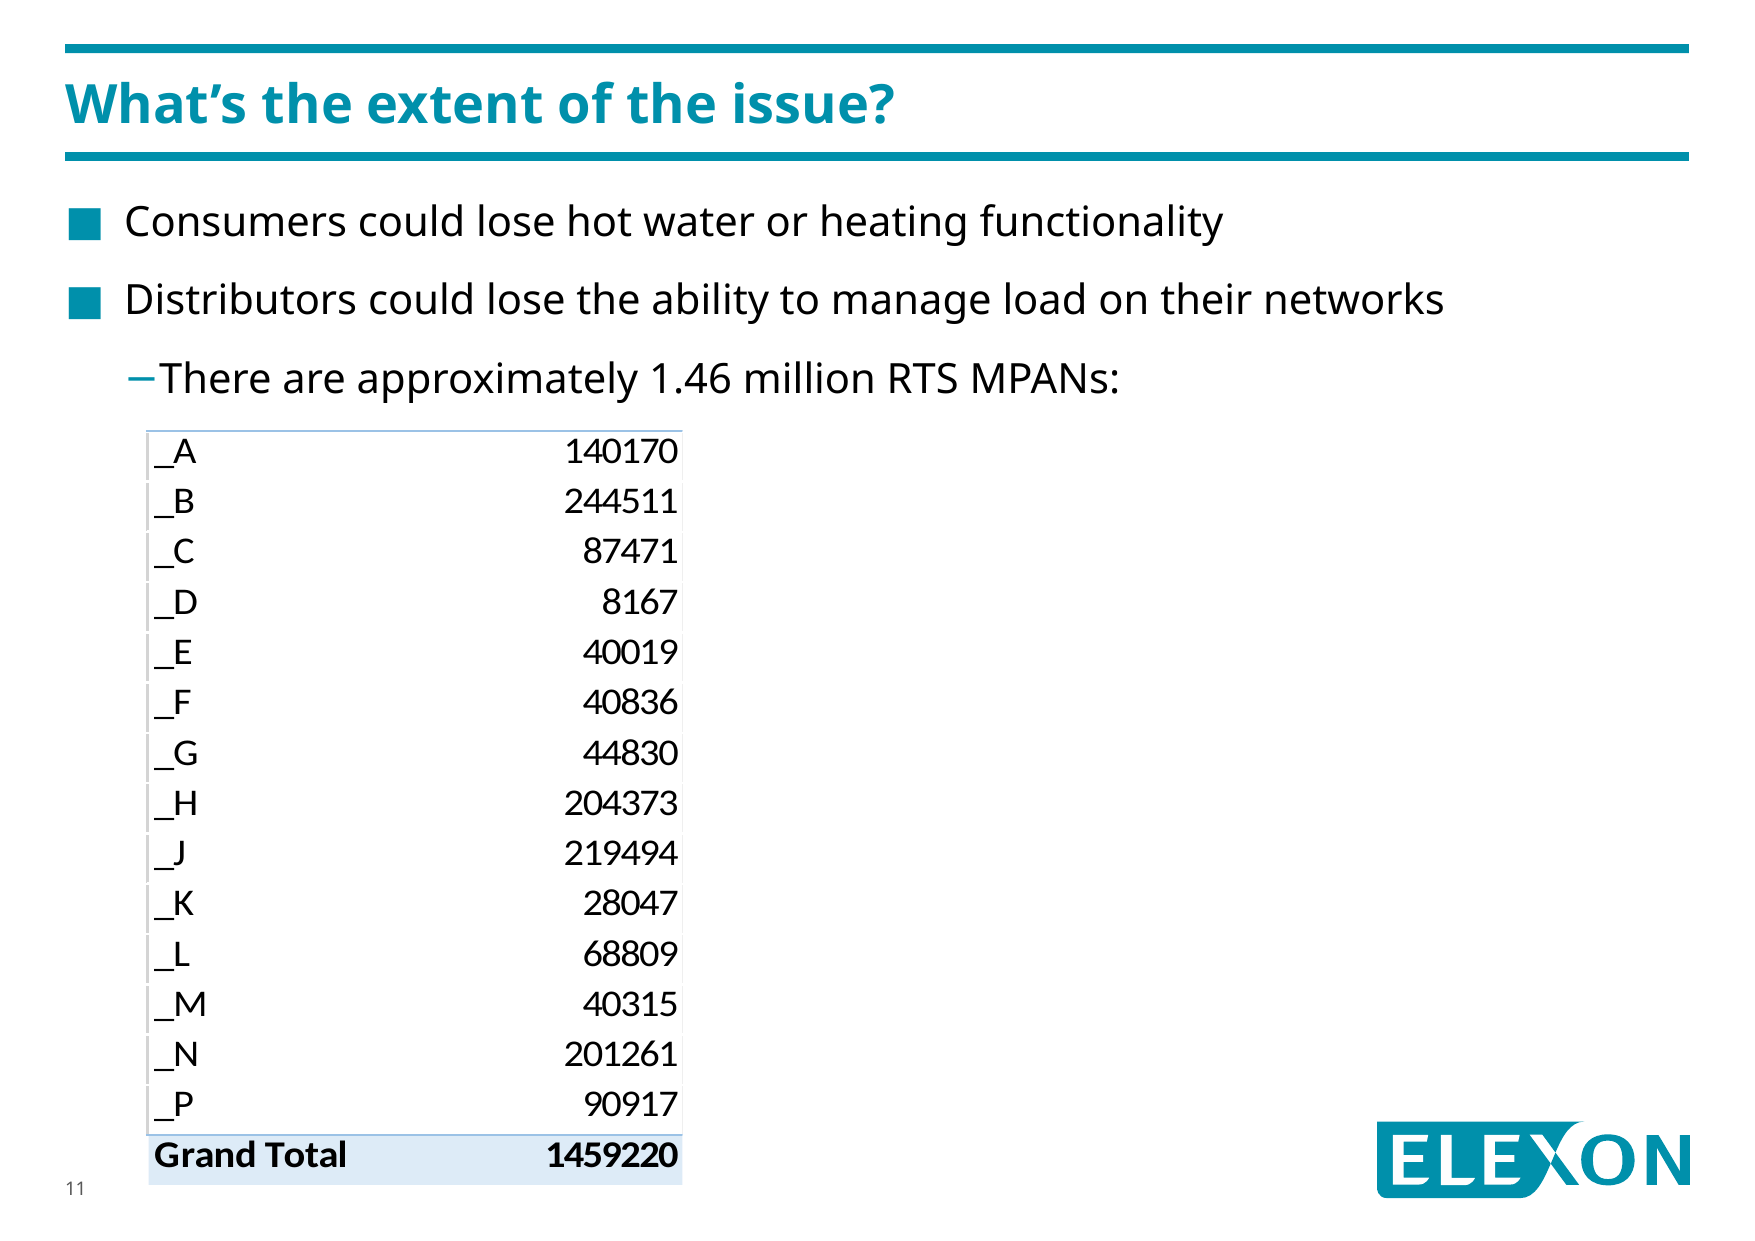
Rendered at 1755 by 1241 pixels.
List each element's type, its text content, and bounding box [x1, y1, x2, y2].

list Consumers could lose hot water or heating functionality Distributors could lose the ability to manage load on their networks There are approximately 1.46 million RTS MPANs: [65, 189, 1689, 1099]
title What’s the extent of the issue? [65, 69, 1689, 141]
picture [145, 429, 686, 1187]
slide_number 11 [65, 1176, 227, 1207]
